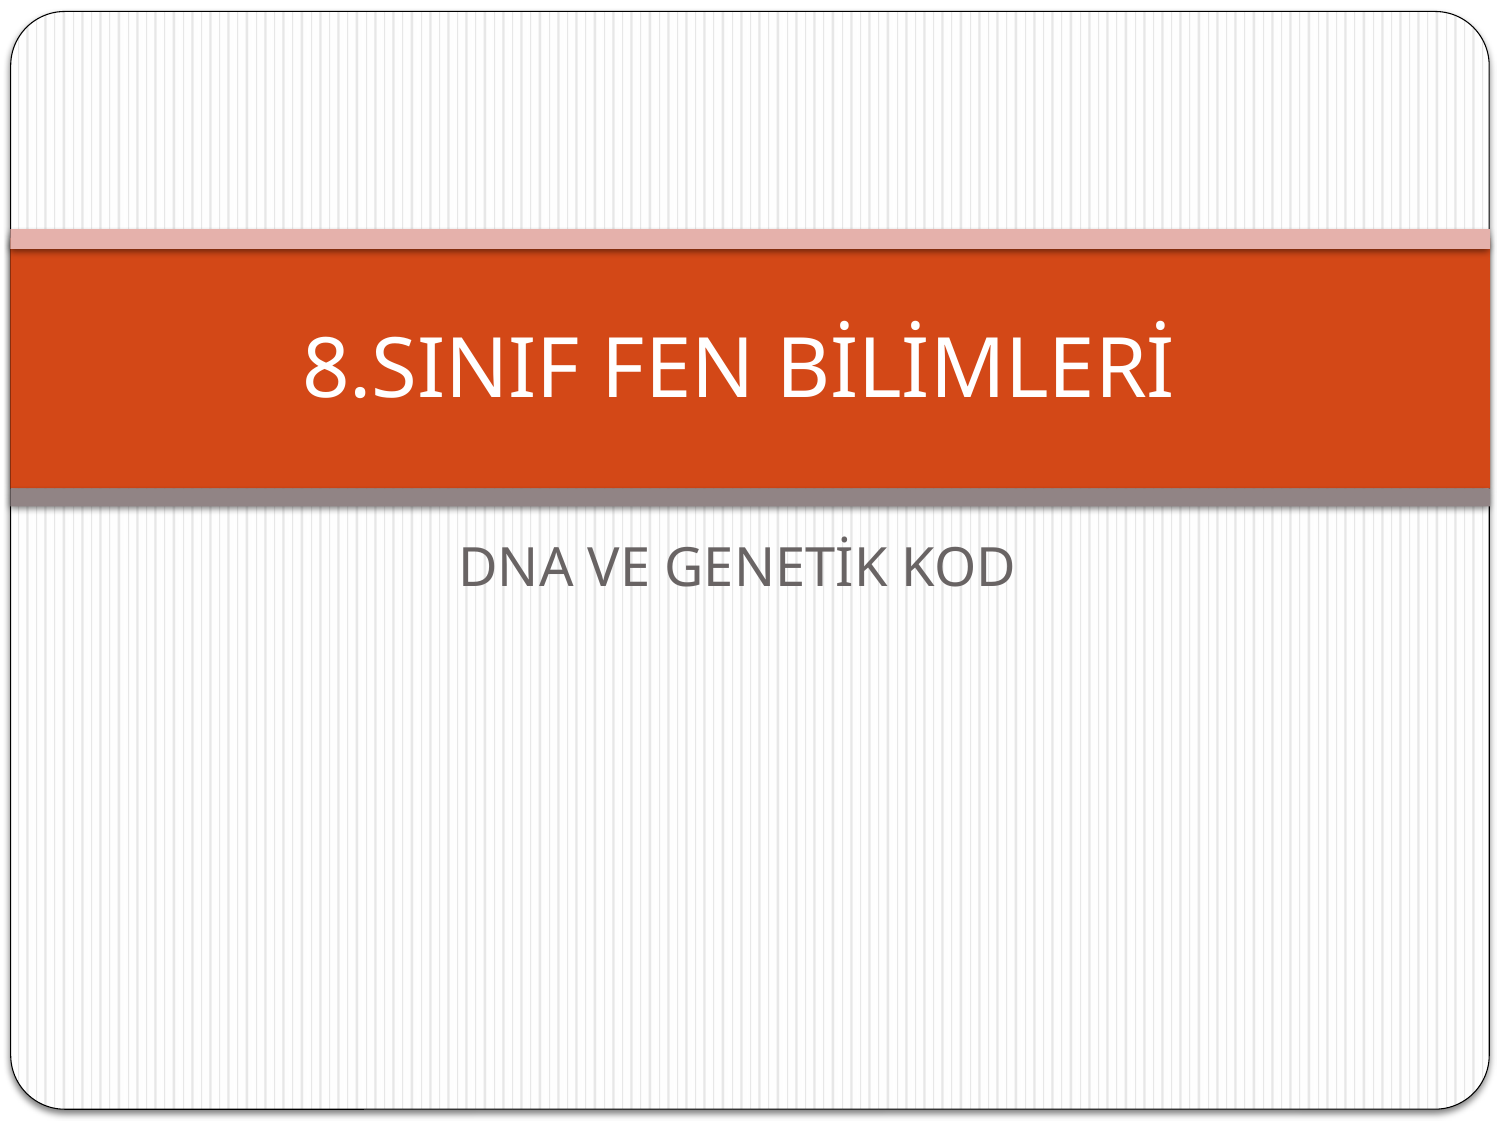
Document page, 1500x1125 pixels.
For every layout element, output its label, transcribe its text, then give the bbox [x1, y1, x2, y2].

title 8.SINIF FEN BİLİMLERİ [75, 247, 1425, 489]
subtitle DNA VE GENETİK KOD [212, 525, 1263, 788]
